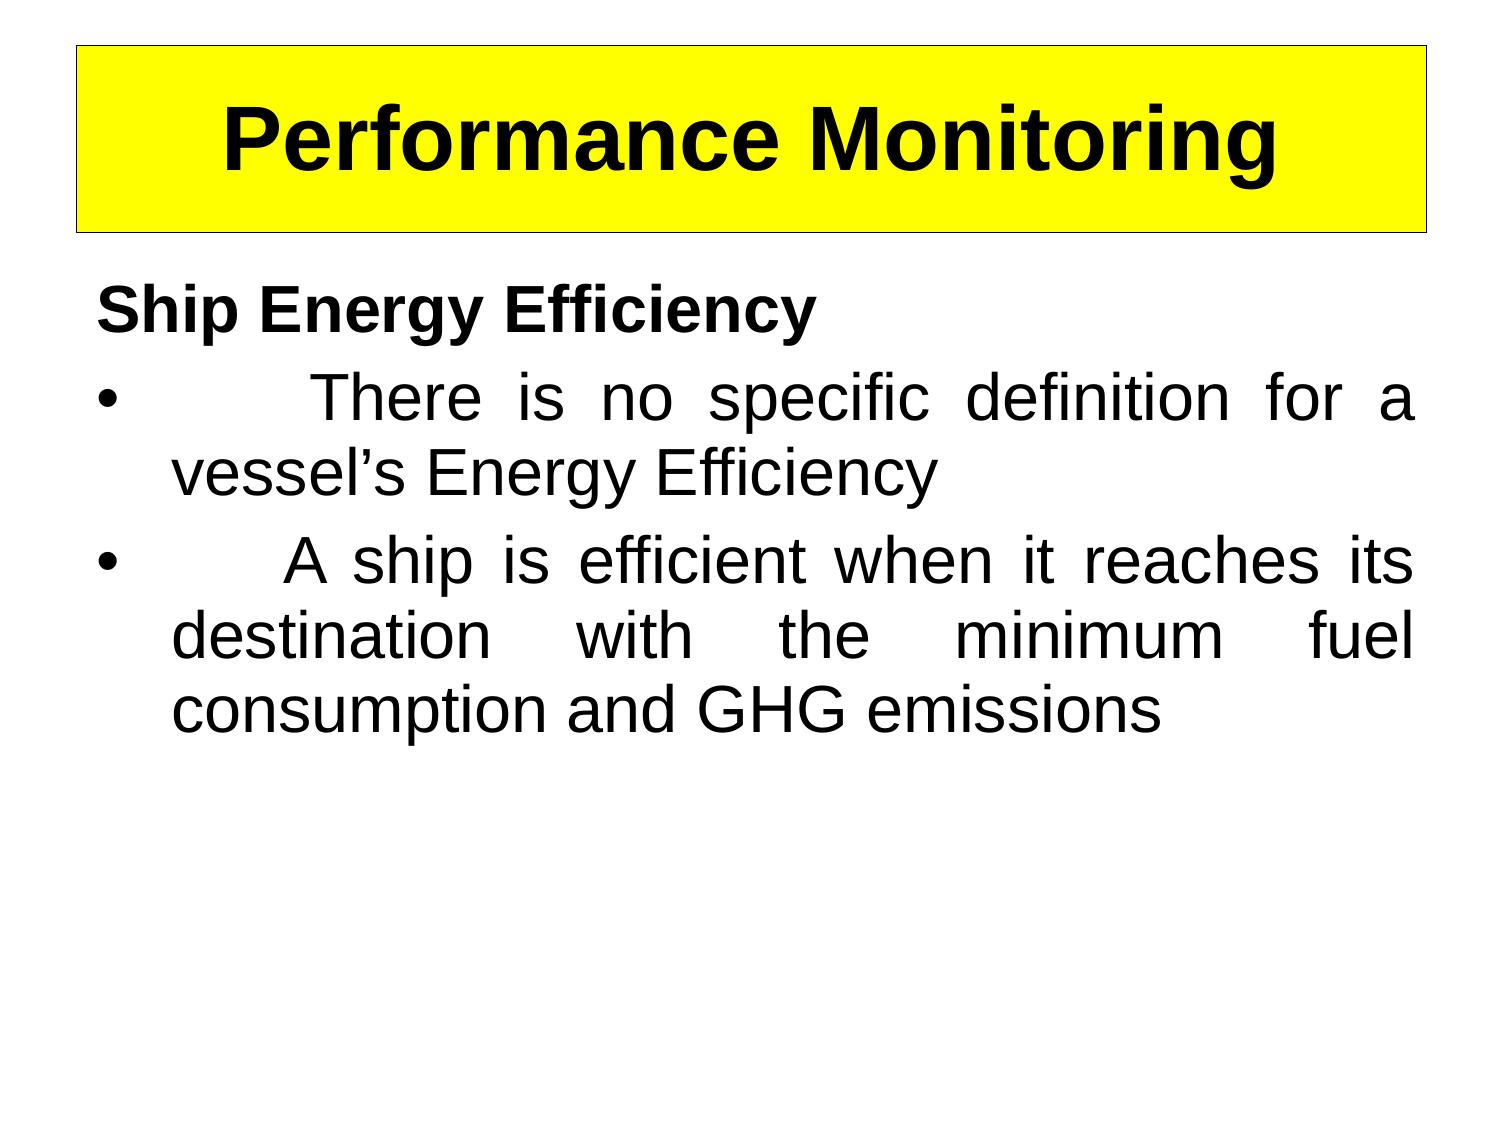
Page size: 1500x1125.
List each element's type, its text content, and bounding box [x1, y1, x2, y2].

text_box Ship Energy Efficiency There is no specific definition for a vessel’s Energy Efficiency A ship is efficient when it reaches its destination with the minimum fuel consumption and GHG emissions [81, 264, 1431, 1007]
text_box Performance Monitoring [76, 45, 1427, 233]
